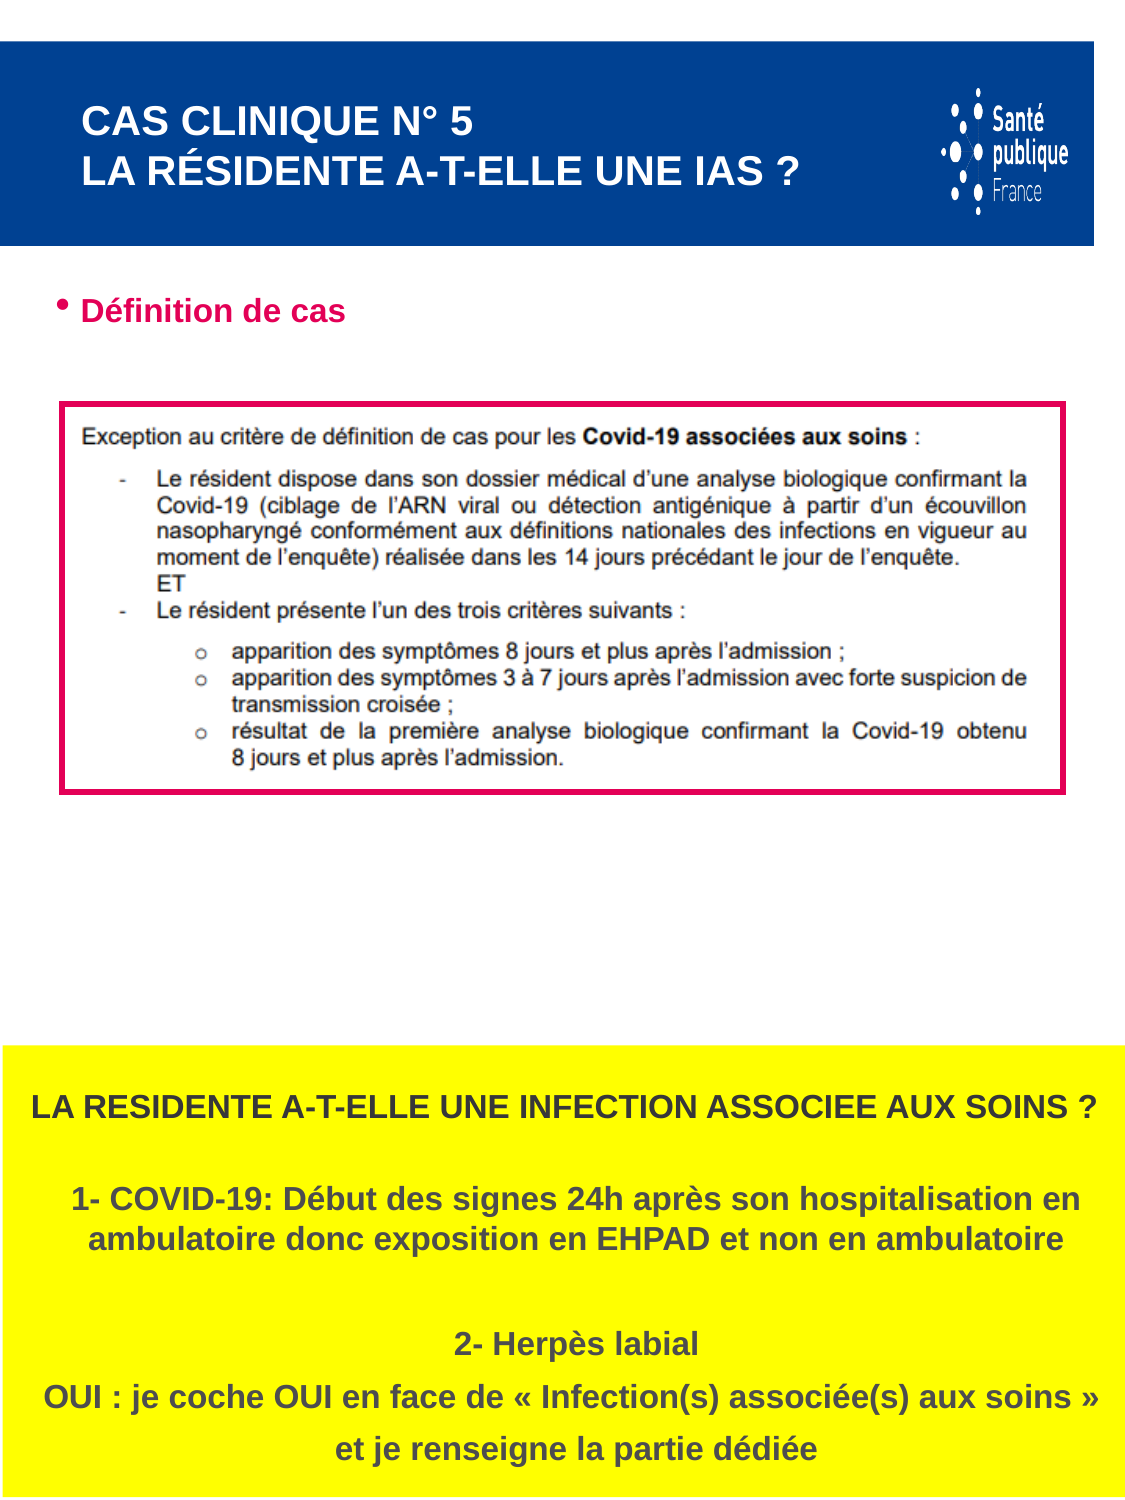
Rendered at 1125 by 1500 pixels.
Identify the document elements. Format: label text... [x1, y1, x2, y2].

picture [64, 407, 1061, 789]
text_box Définition de cas [42, 277, 1088, 337]
text_box LA RESIDENTE A-T-ELLE UNE INFECTION ASSOCIEE aux soins ? 1- COVID-19: Début des signes 24h après son hospitalisation en ambulatoire donc exposition en EHPAD et non en ambulatoire 2- Herpès labial OUI : je coche OUI en face de « Infection(s) associée(s) aux soins » et je renseigne la partie dédiée [2, 1045, 1125, 1498]
picture [941, 88, 1068, 215]
title CAS CLINIQUE N° 5 la résidente a-t-elle une IAS ? [75, 41, 908, 246]
